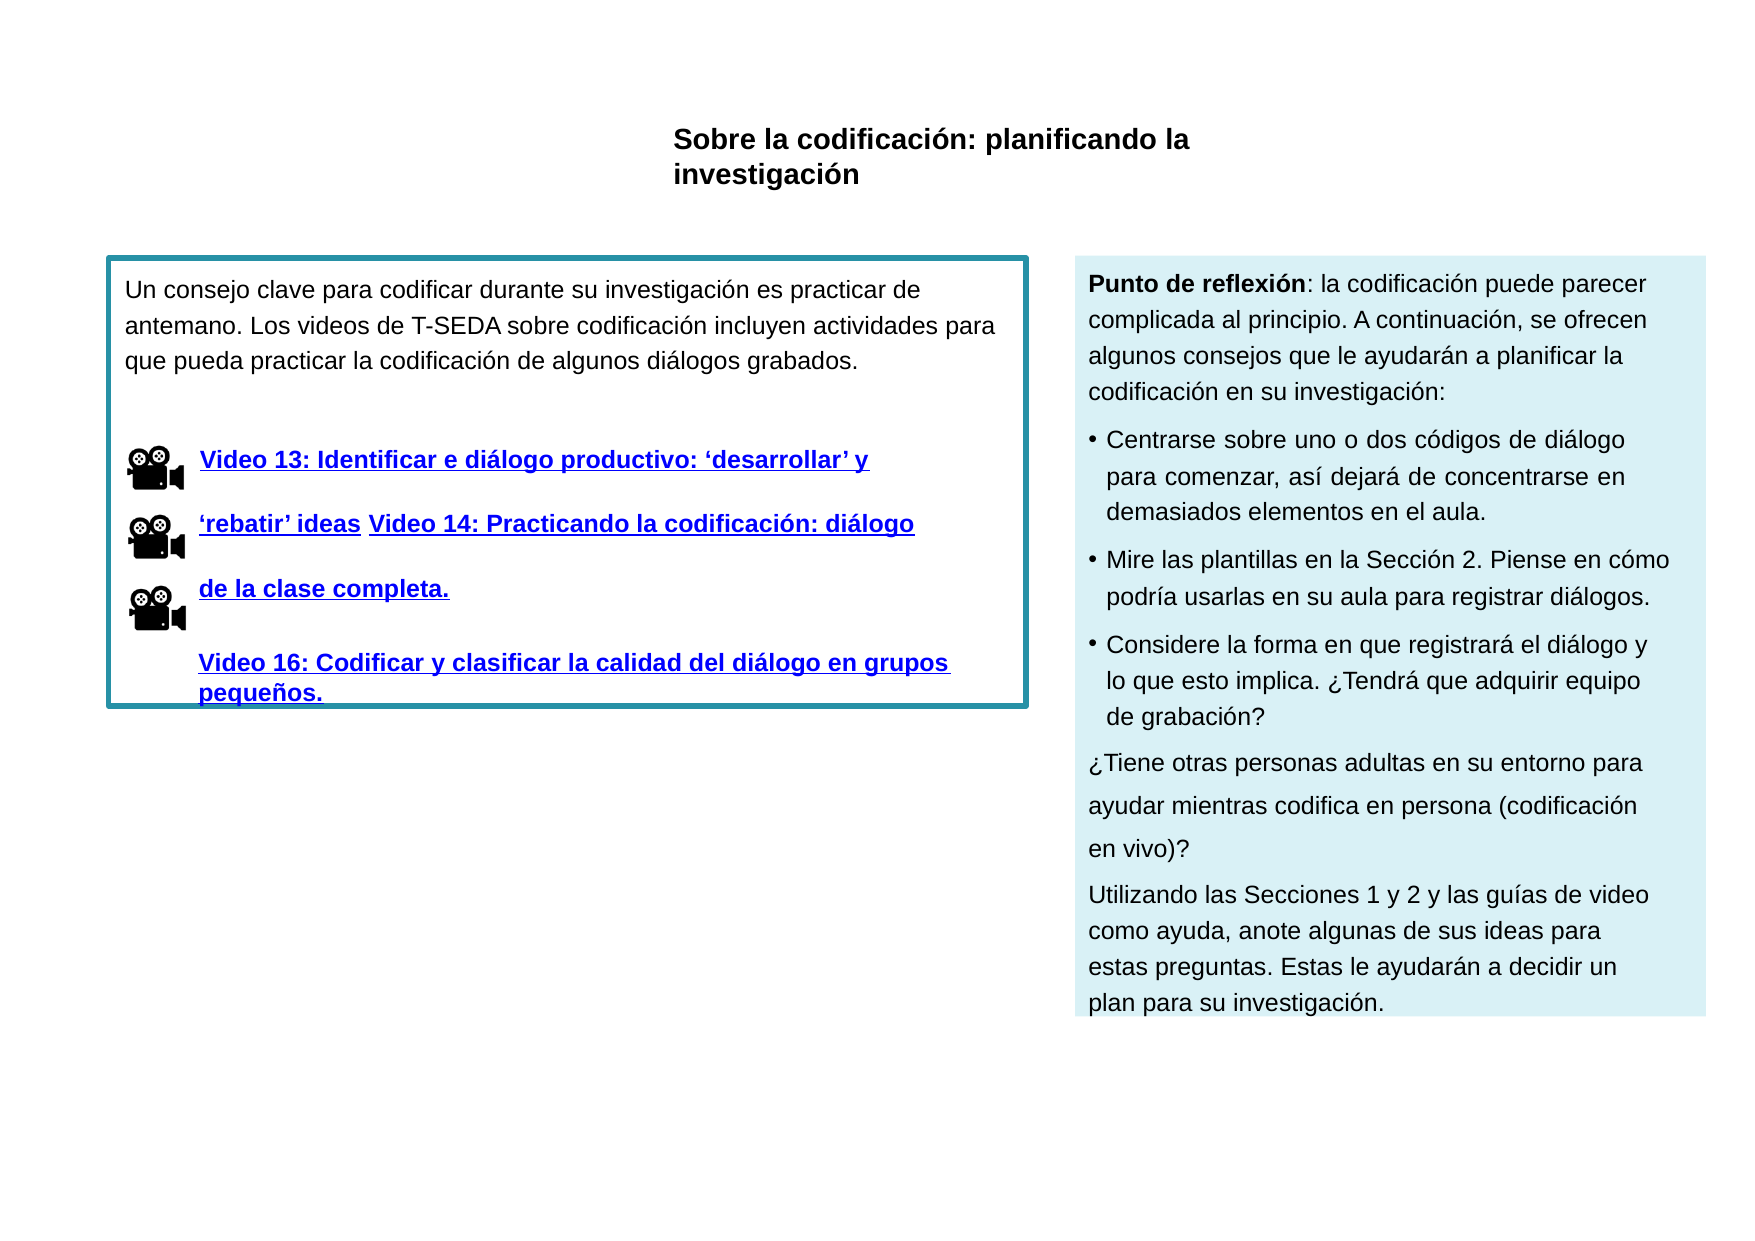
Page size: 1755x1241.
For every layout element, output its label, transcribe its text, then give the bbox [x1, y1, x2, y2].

text_box Sobre la codificación: planificando la investigación [671, 118, 1281, 191]
text_box Un consejo clave para codificar durante su investigación es practicar de antemano. Los videos de T-SEDA sobre codificación incluyen actividades para que pueda practicar la codificación de algunos diálogos grabados. Video 13: Identificar e diálogo productivo: ‘desarrollar’ y ‘rebatir’ ideas Video 14: Practicando la codificación: diálogo de la clase completa. Video 16: Codificar y clasificar la calidad del diálogo en grupos pequeños. [108, 258, 1027, 707]
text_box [120, 432, 191, 642]
text_box Punto de reflexión: la codificación puede parecer complicada al principio. A continuación, se ofrecen algunos consejos que le ayudarán a planificar la codificación en su investigación: Centrarse sobre uno o dos códigos de diálogo para comenzar, así dejará de concentrarse en demasiados elementos en el aula. Mire las plantillas en la Sección 2. Piense en cómo podría usarlas en su aula para registrar diálogos. Considere la forma en que registrará el diálogo y lo que esto implica. ¿Tendrá que adquirir equipo de grabación? ¿Tiene otras personas adultas en su entorno para ayudar mientras codifica en persona (codificación en vivo)? Utilizando las Secciones 1 y 2 y las guías de video como ayuda, anote algunas de sus ideas para estas preguntas. Estas le ayudarán a decidir un plan para su investigación. [1075, 255, 1706, 1017]
